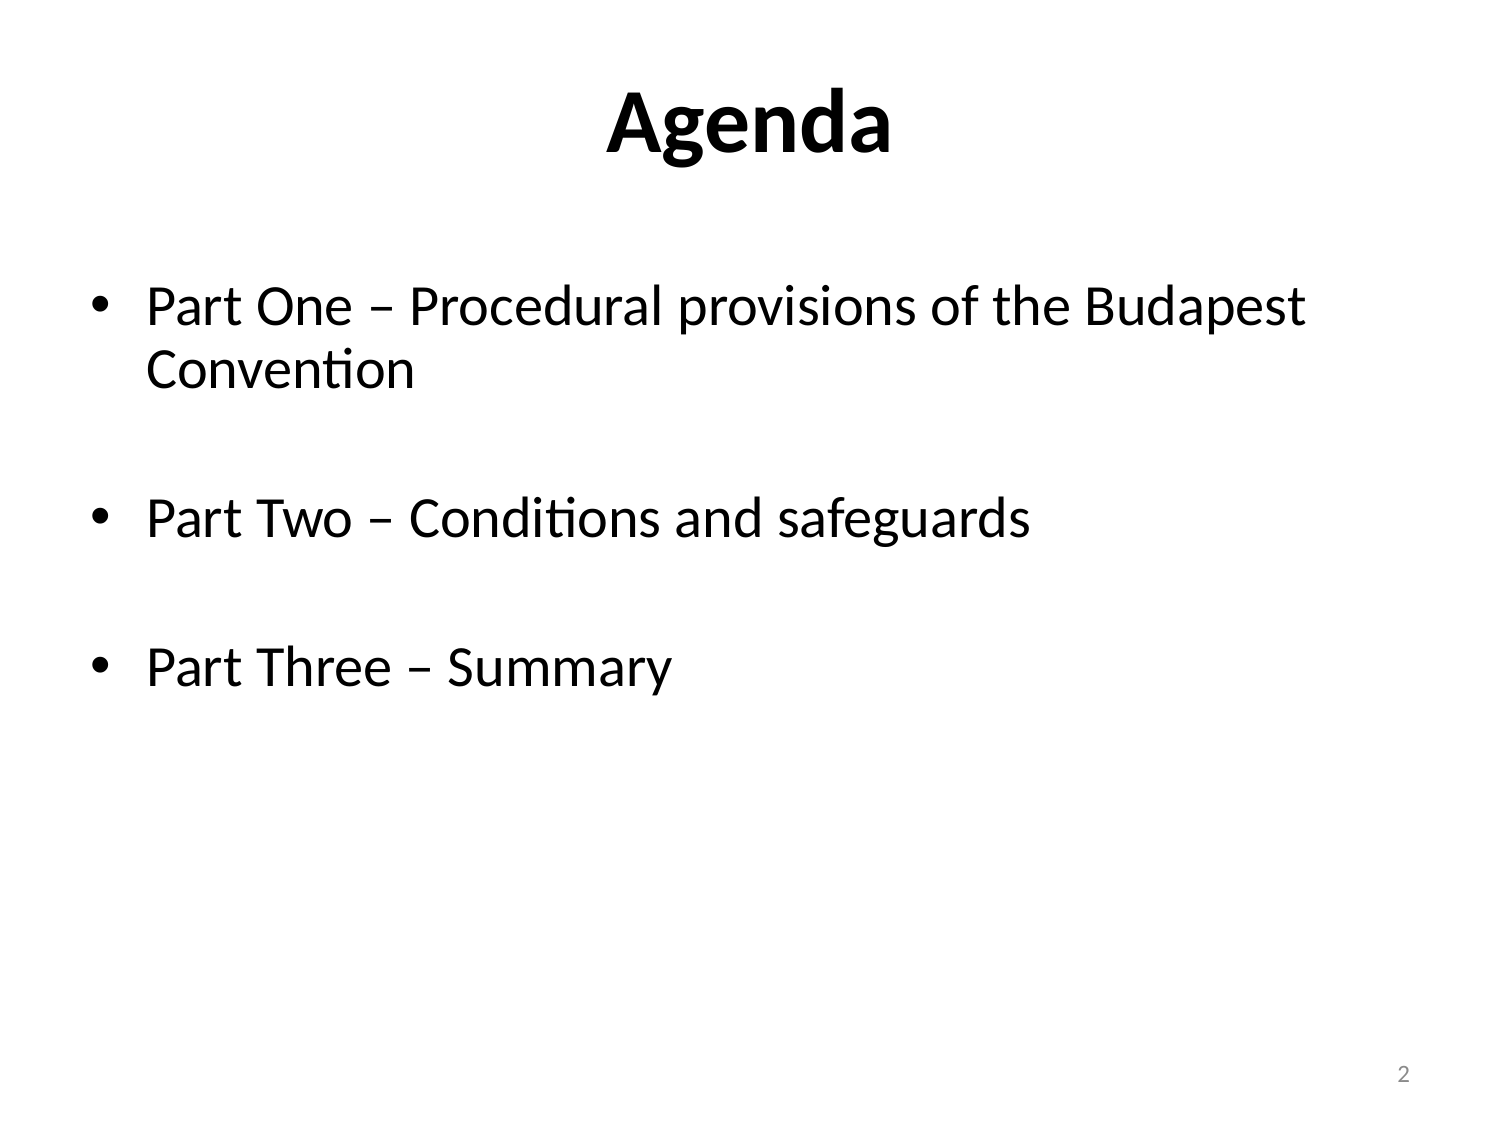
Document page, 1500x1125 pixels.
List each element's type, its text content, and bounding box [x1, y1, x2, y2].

slide_number 2 [1074, 1042, 1425, 1103]
title Agenda [74, 44, 1426, 185]
list Part One – Procedural provisions of the Budapest Convention Part Two – Conditions and safeguards Part Three – Summary [74, 185, 1472, 1088]
